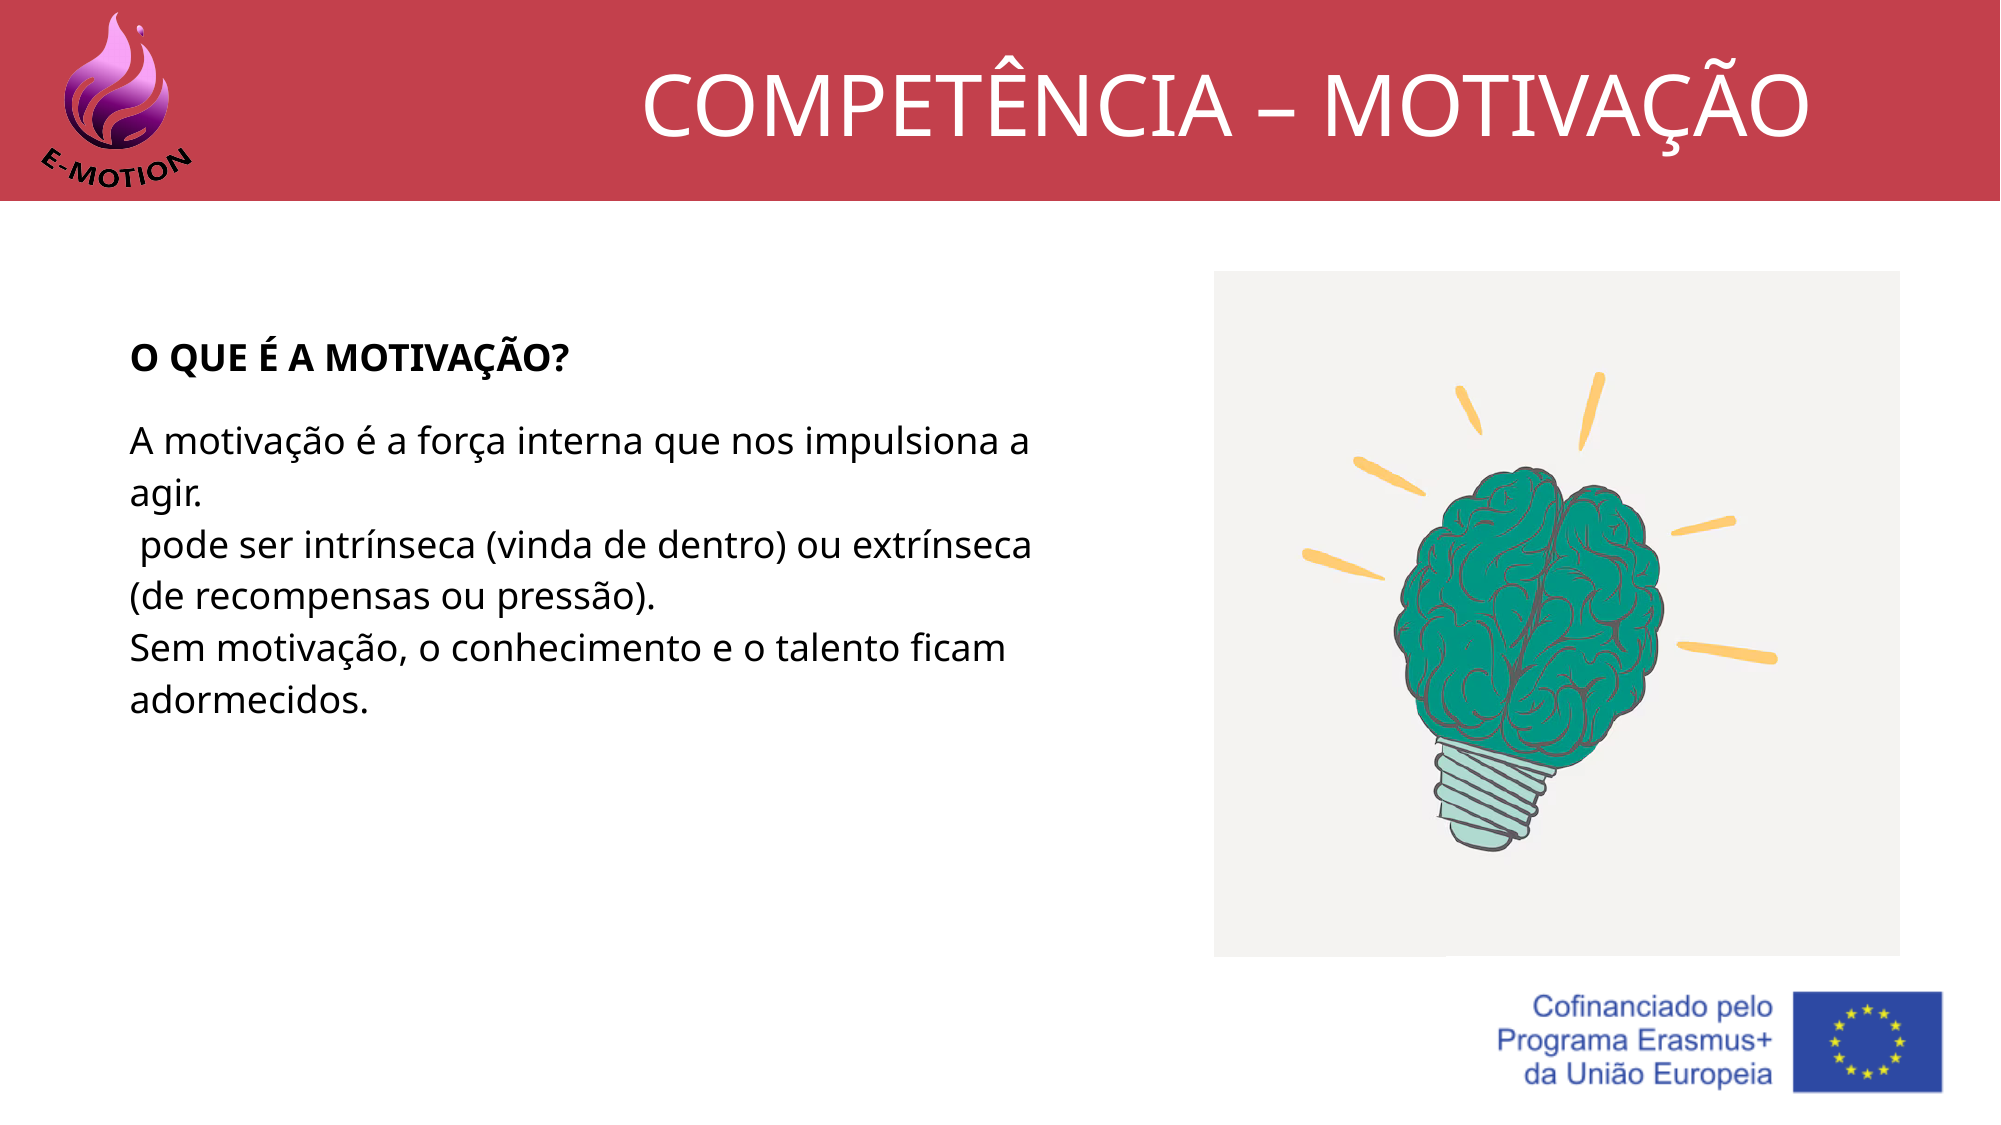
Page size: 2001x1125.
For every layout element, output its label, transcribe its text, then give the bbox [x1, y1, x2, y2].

picture [0, 0, 253, 247]
text_box O QUE É A MOTIVAÇÃO? A motivação é a força interna que nos impulsiona a agir. pode ser intrínseca (vinda de dentro) ou extrínseca (de recompensas ou pressão). Sem motivação, o conhecimento e o talento ficam adormecidos. [114, 320, 1058, 805]
text_box COMPETÊNCIA – MOTIVAÇÃO [257, 55, 1830, 192]
picture [1214, 270, 2000, 1125]
